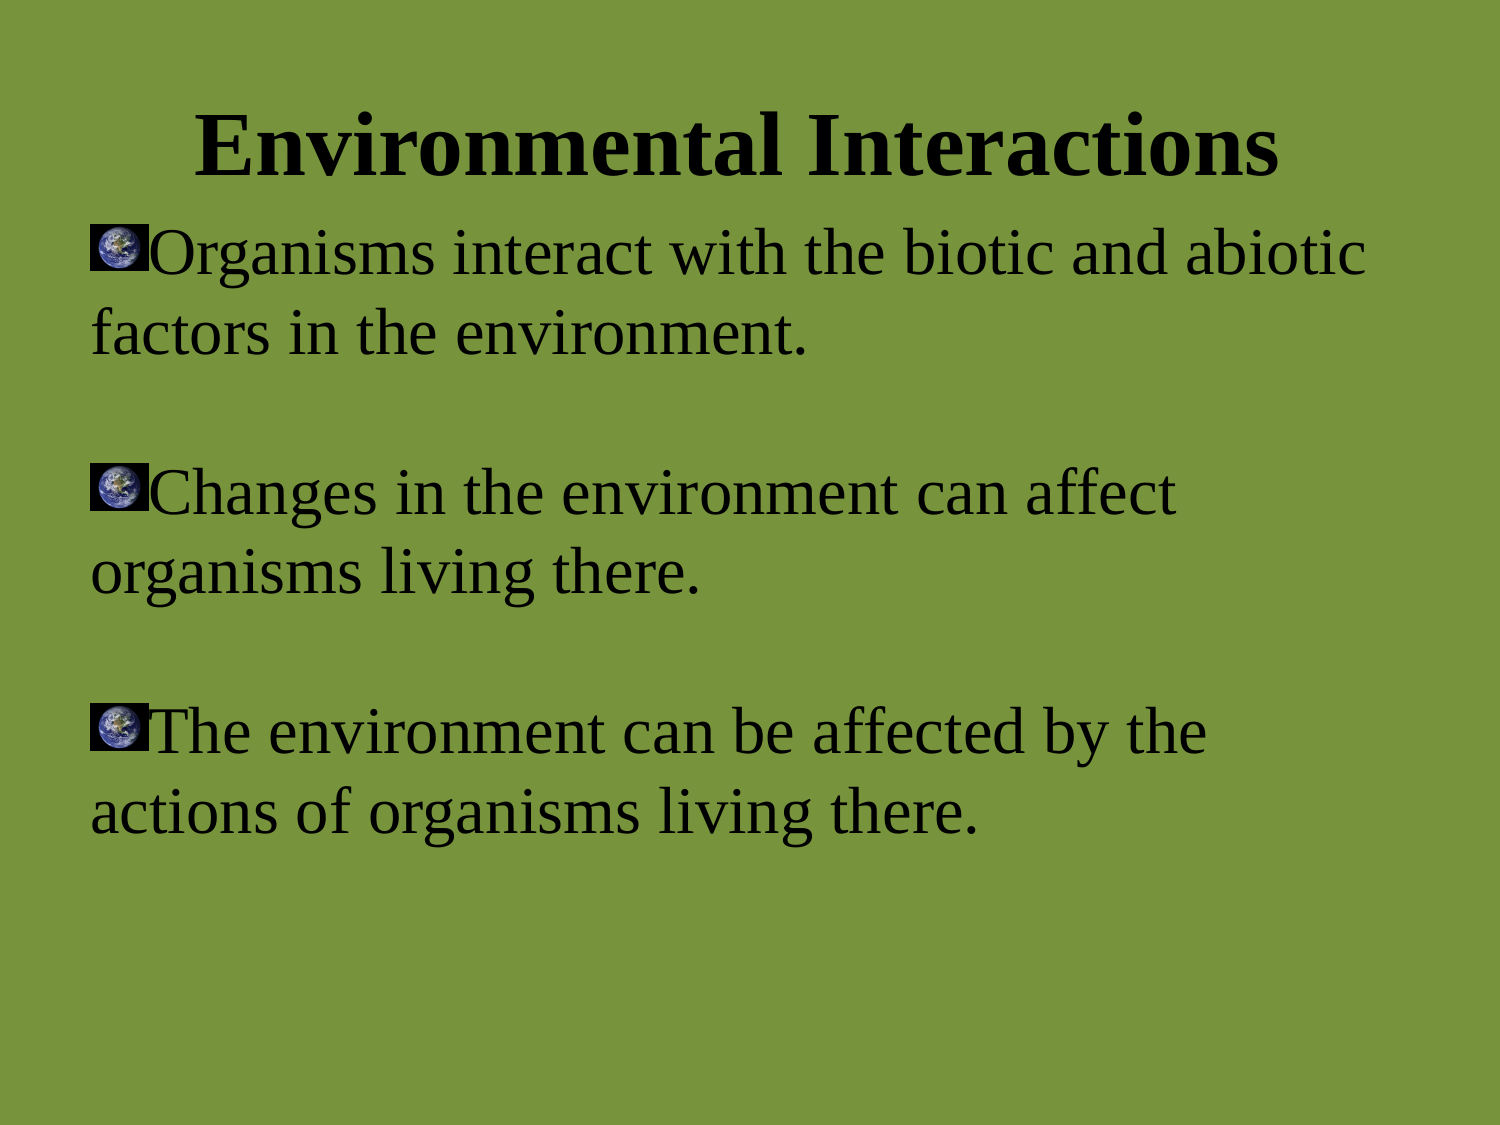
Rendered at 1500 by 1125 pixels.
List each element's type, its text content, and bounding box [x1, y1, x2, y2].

picture [90, 703, 137, 751]
title Environmental Interactions [75, 45, 1425, 200]
picture [90, 463, 137, 511]
list Organisms interact with the biotic and abiotic factors in the environment. Changes in the environment can affect organisms living there. The environment can be affected by the actions of organisms living there. [75, 200, 1425, 1005]
picture [90, 224, 137, 271]
